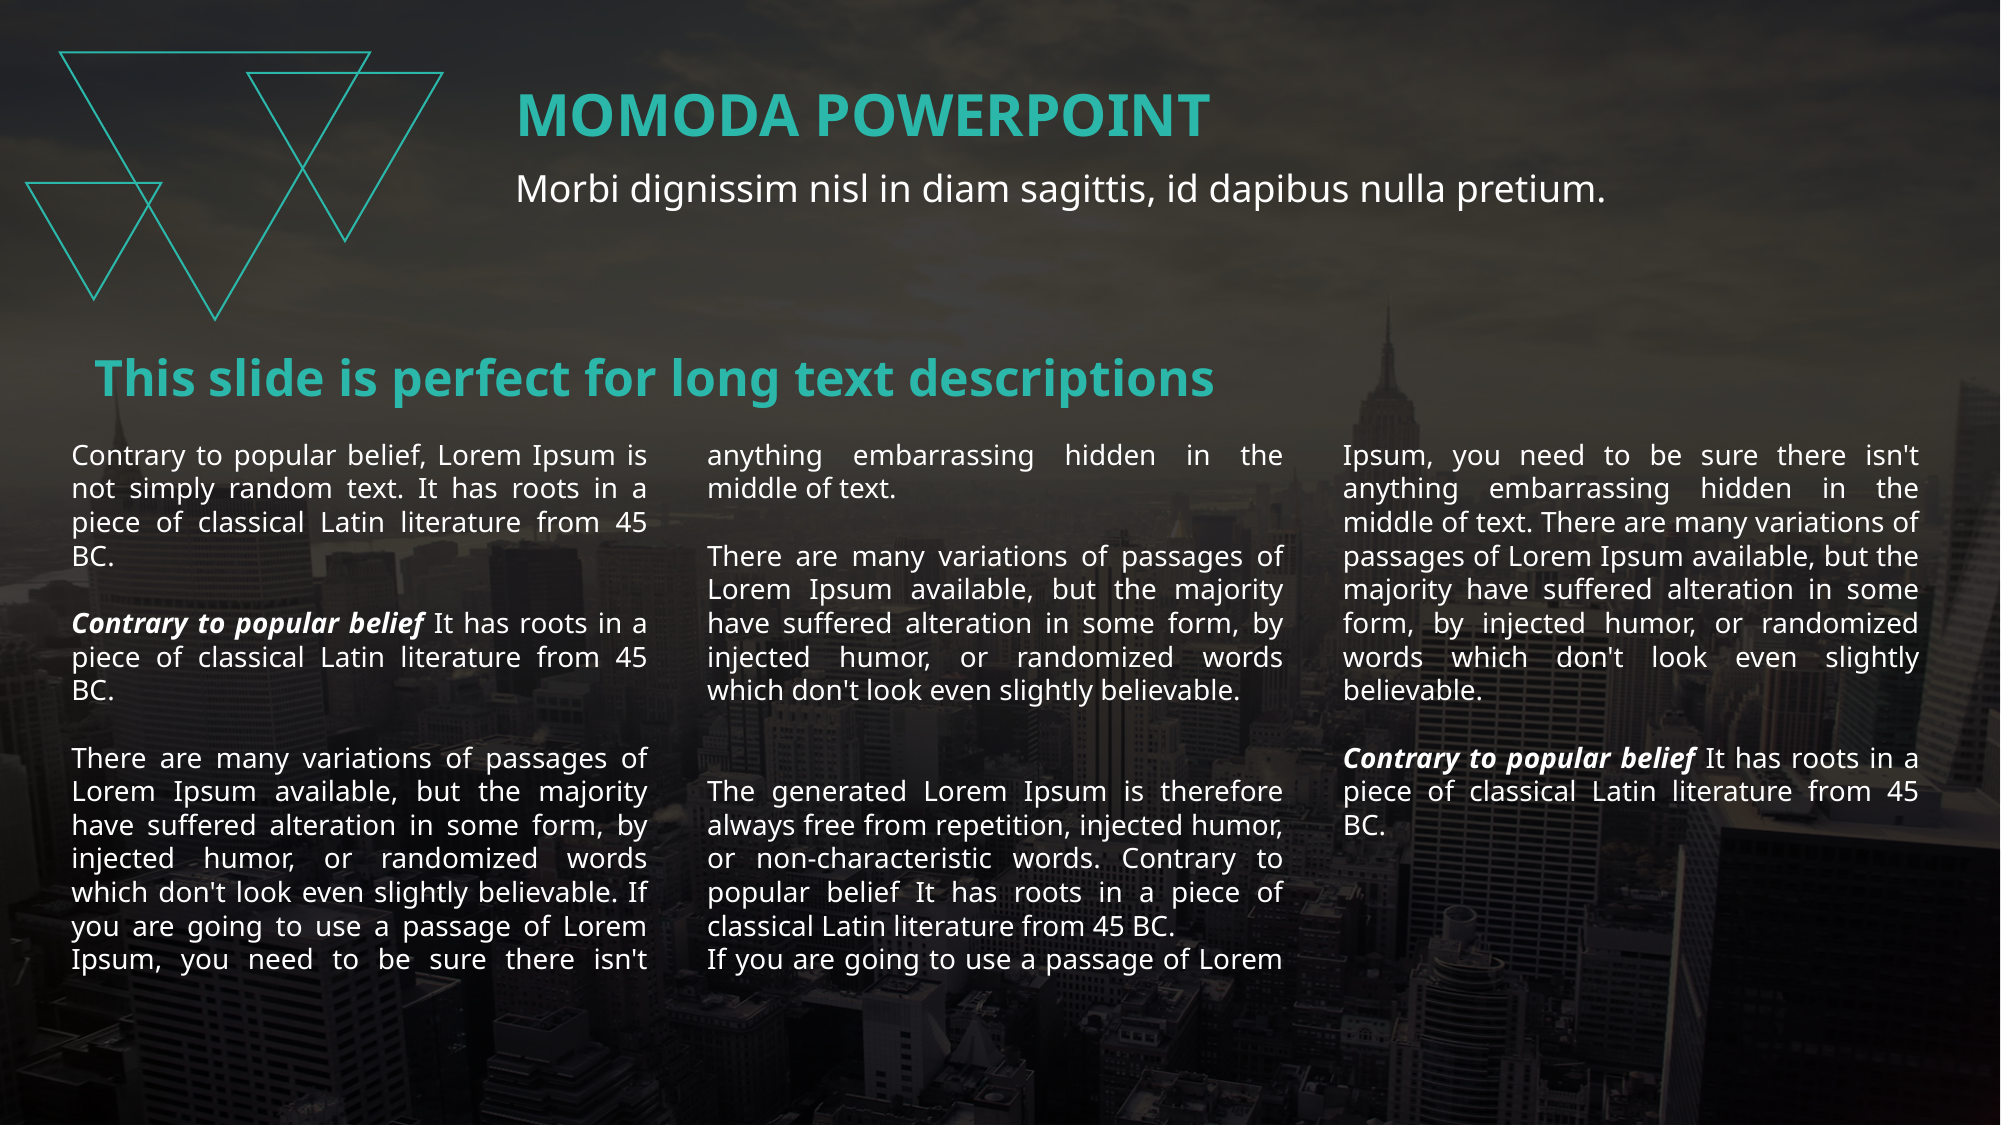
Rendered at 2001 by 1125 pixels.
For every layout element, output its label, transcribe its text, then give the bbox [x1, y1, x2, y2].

text_box [245, 71, 445, 244]
text_box [58, 51, 372, 322]
picture [0, 0, 2001, 1125]
text_box [24, 181, 164, 302]
text_box MOMODA POWERPOINT [500, 71, 1354, 156]
text_box This slide is perfect for long text descriptions [79, 336, 1898, 417]
text_box Morbi dignissim nisl in diam sagittis, id dapibus nulla pretium. [500, 157, 1918, 218]
text_box Contrary to popular belief, Lorem Ipsum is not simply random text. It has roots in a piece of classical Latin literature from 45 BC. Contrary to popular belief It has roots in a piece of classical Latin literature from 45 BC. There are many variations of passages of Lorem Ipsum available, but the majority have suffered alteration in some form, by injected humor, or randomized words which don't look even slightly believable. If you are going to use a passage of Lorem Ipsum, you need to be sure there isn't anything embarrassing hidden in the middle of text. There are many variations of passages of Lorem Ipsum available, but the majority have suffered alteration in some form, by injected humor, or randomized words which don't look even slightly believable. The generated Lorem Ipsum is therefore always free from repetition, injected humor, or non-characteristic words. Contrary to popular belief It has roots in a piece of classical Latin literature from 45 BC. If you are going to use a passage of Lorem Ipsum, you need to be sure there isn't anything embarrassing hidden in the middle of text. There are many variations of passages of Lorem Ipsum available, but the majority have suffered alteration in some form, by injected humor, or randomized words which don't look even slightly believable. Contrary to popular belief It has roots in a piece of classical Latin literature from 45 BC. [56, 429, 1944, 986]
